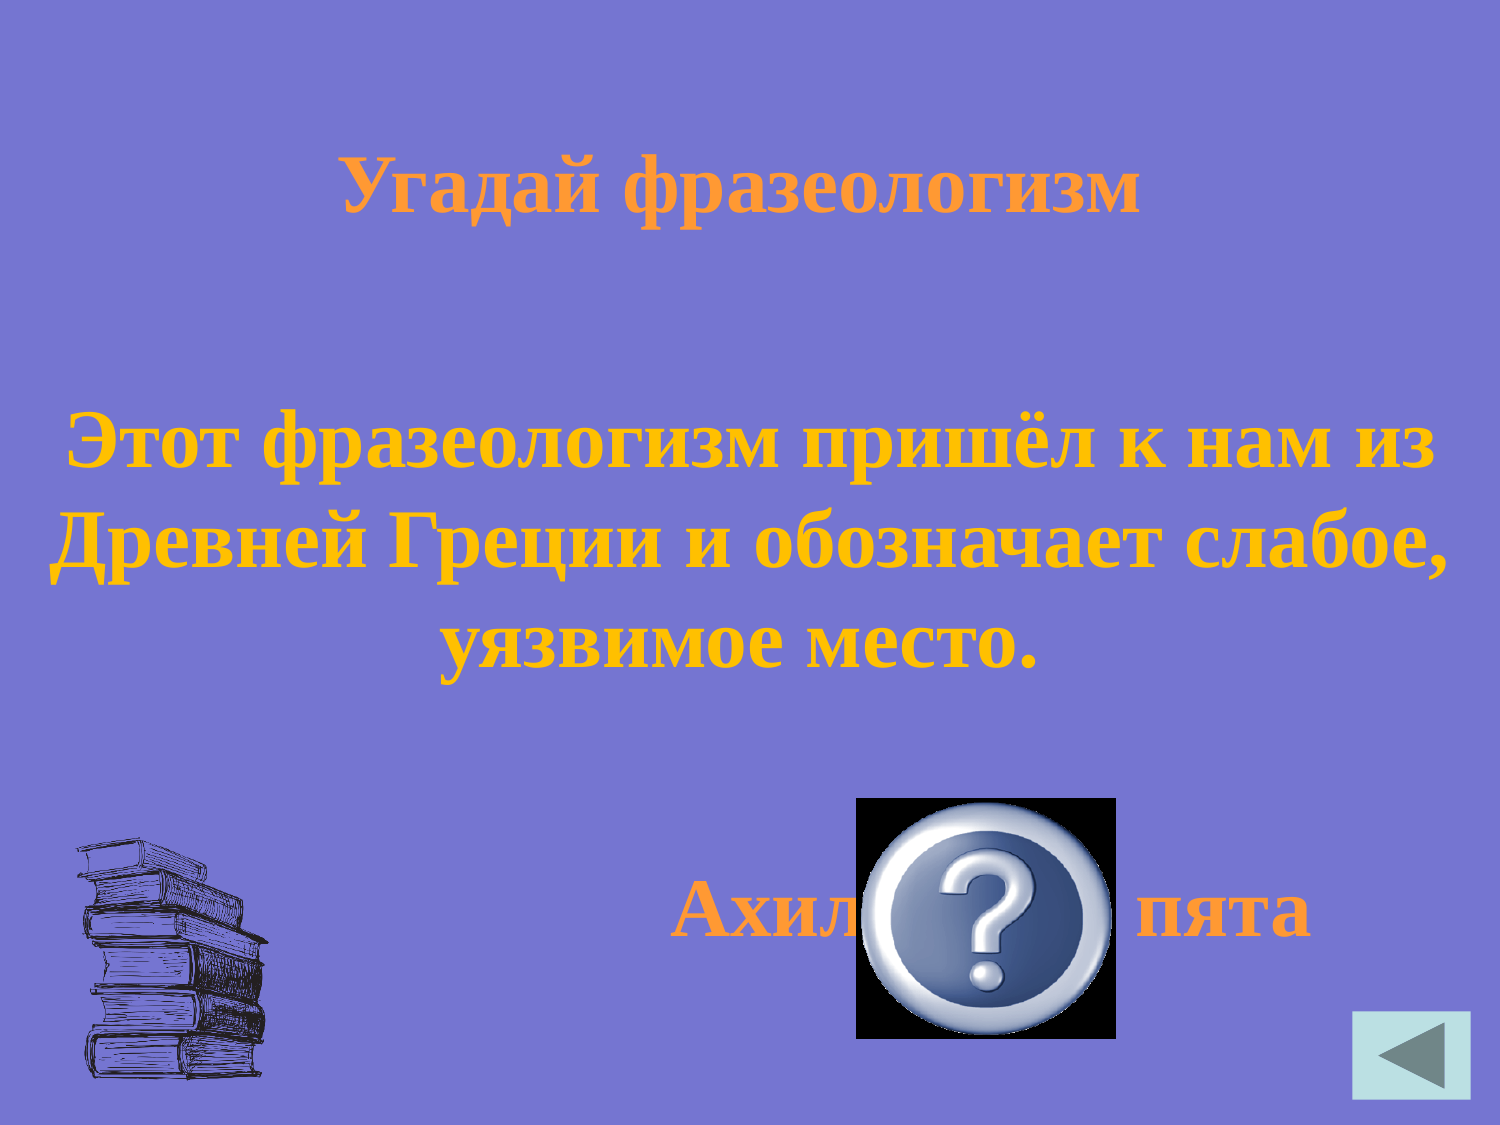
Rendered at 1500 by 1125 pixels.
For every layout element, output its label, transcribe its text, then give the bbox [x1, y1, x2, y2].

text_box Ахиллесова пята [1119, 846, 1376, 961]
picture [38, 825, 306, 1092]
text_box Угадай фразеологизм Этот фразеологизм пришёл к нам из Древней Греции и обозначает слабое, уязвимое место. [0, 0, 1500, 692]
text_box [1352, 1011, 1471, 1100]
picture [855, 798, 1116, 1039]
text_box Ахиллесова пята [655, 846, 850, 961]
